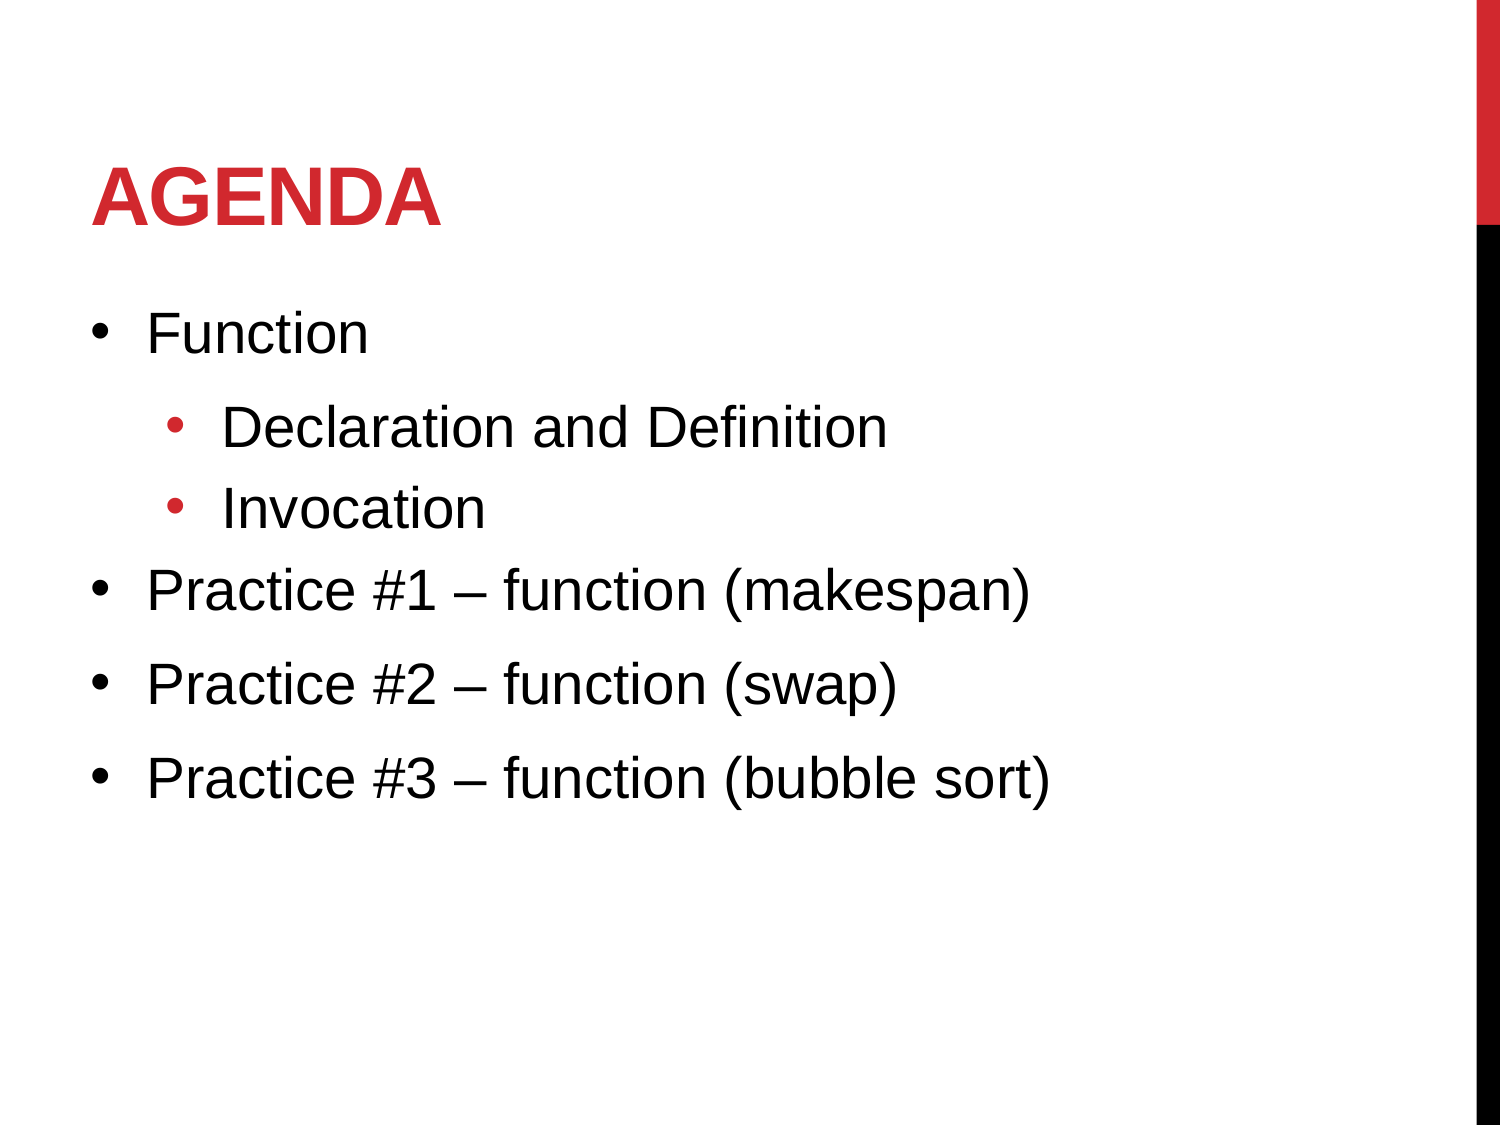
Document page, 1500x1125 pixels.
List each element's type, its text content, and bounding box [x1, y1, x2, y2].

title Agenda [75, 25, 1025, 250]
list Function Declaration and Definition Invocation Practice #1 – function (makespan) Practice #2 – function (swap) Practice #3 – function (bubble sort) [75, 287, 1325, 1005]
